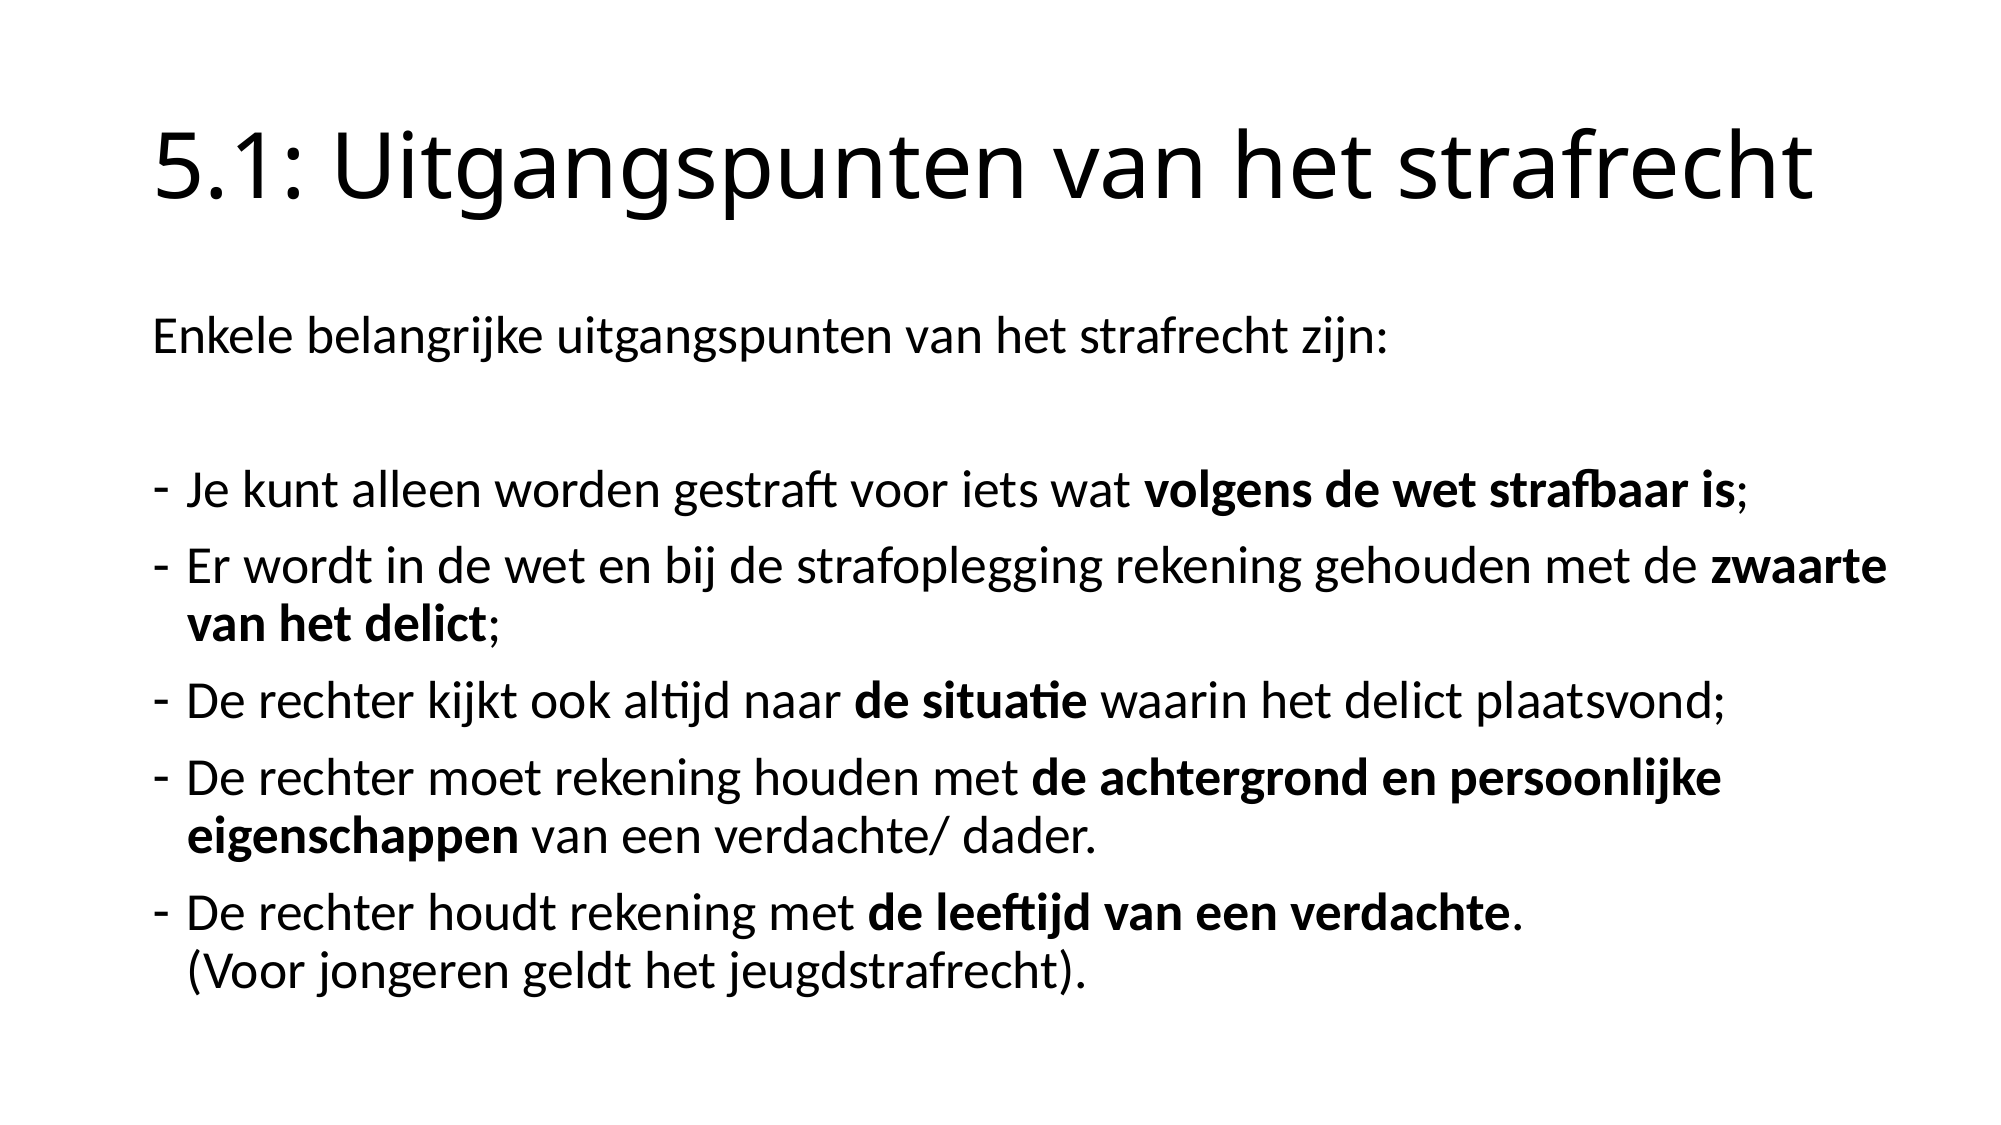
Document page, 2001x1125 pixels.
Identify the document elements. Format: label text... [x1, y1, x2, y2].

title 5.1: Uitgangspunten van het strafrecht [137, 59, 1863, 278]
list Enkele belangrijke uitgangspunten van het strafrecht zijn: Je kunt alleen worden gestraft voor iets wat volgens de wet strafbaar is; Er wordt in de wet en bij de strafoplegging rekening gehouden met de zwaarte van het delict; De rechter kijkt ook altijd naar de situatie waarin het delict plaatsvond; De rechter moet rekening houden met de achtergrond en persoonlijke eigenschappen van een verdachte/ dader. De rechter houdt rekening met de leeftijd van een verdachte. (Voor jongeren geldt het jeugdstrafrecht). [137, 299, 1929, 1014]
